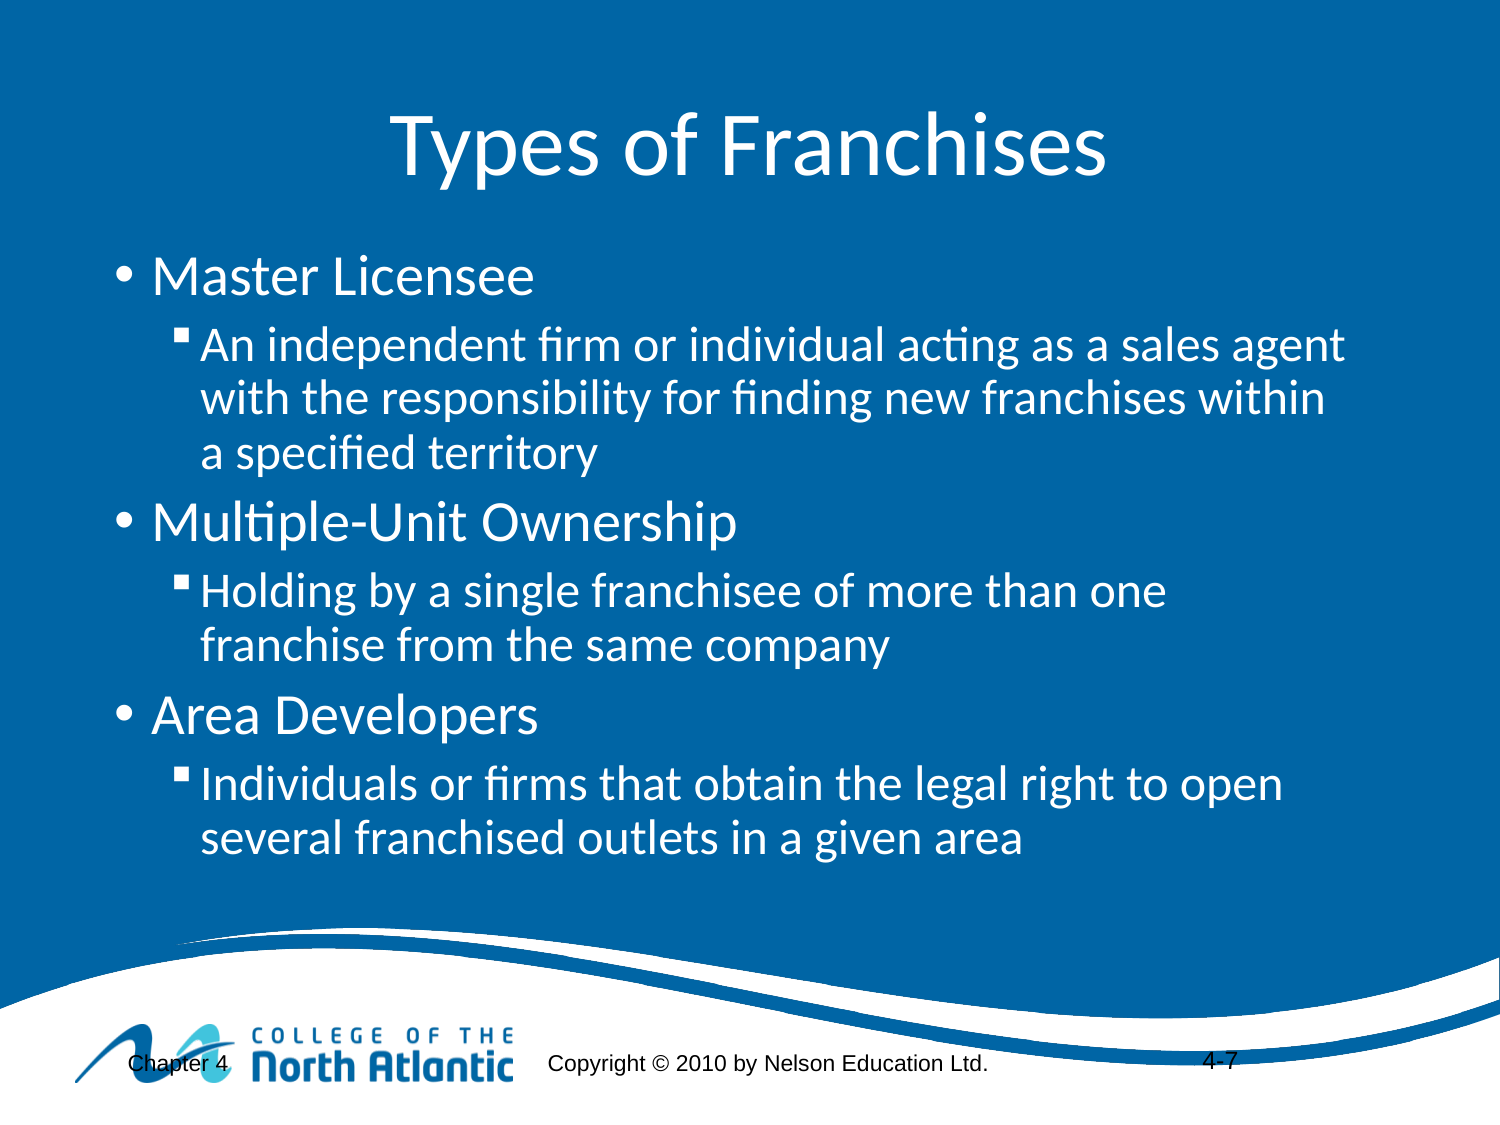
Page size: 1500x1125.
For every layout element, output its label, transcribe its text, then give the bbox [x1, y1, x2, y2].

picture [0, 928, 1500, 1125]
list Master Licensee An independent firm or individual acting as a sales agent with the responsibility for finding new franchises within a specified territory Multiple-Unit Ownership Holding by a single franchisee of more than one franchise from the same company Area Developers Individuals or firms that obtain the legal right to open several franchised outlets in a given area [99, 237, 1375, 913]
slide_number 4-7 [1187, 1037, 1500, 1113]
title Types of Franchises [75, 45, 1425, 233]
